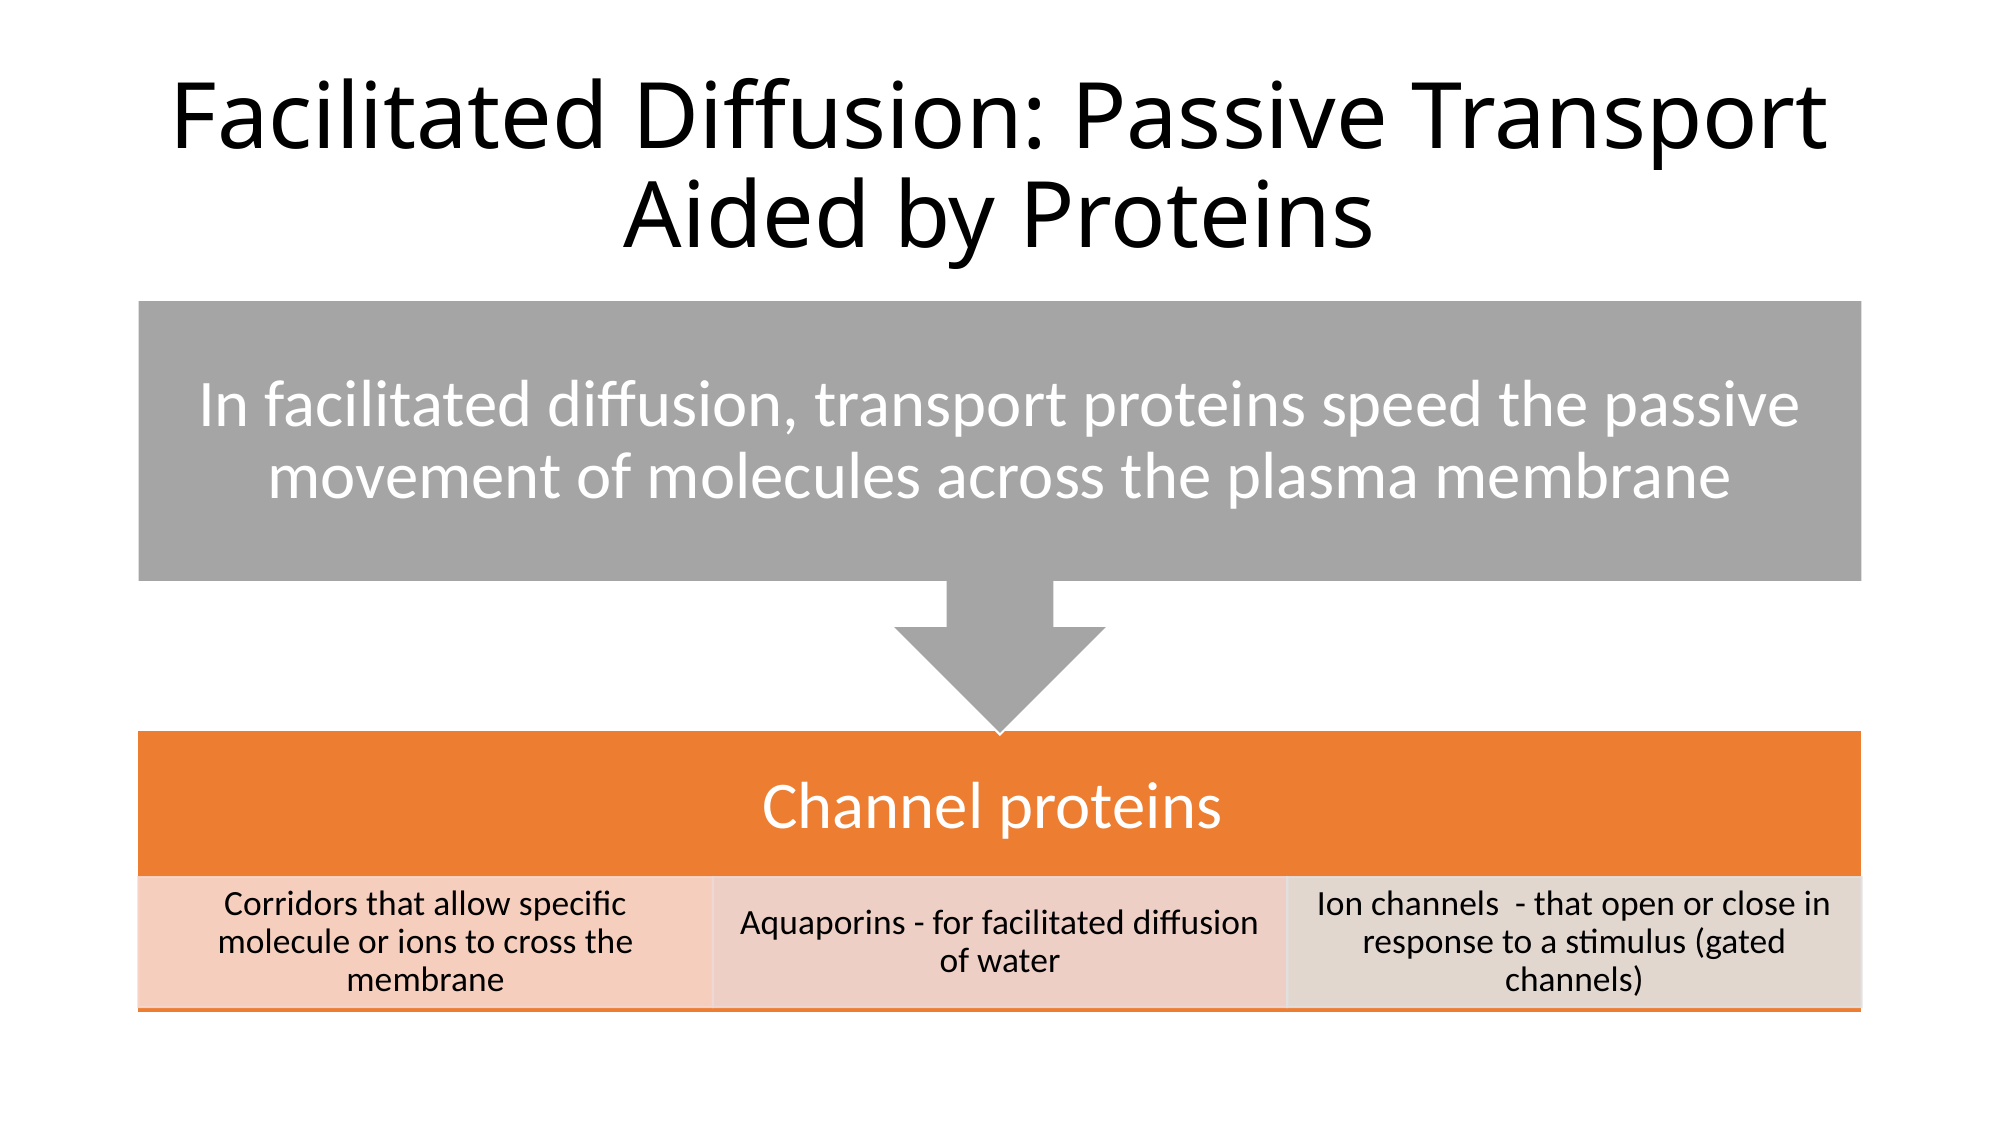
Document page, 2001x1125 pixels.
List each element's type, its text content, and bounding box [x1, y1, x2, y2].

title Facilitated Diffusion: Passive Transport Aided by Proteins [137, 59, 1863, 278]
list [137, 299, 1863, 1014]
